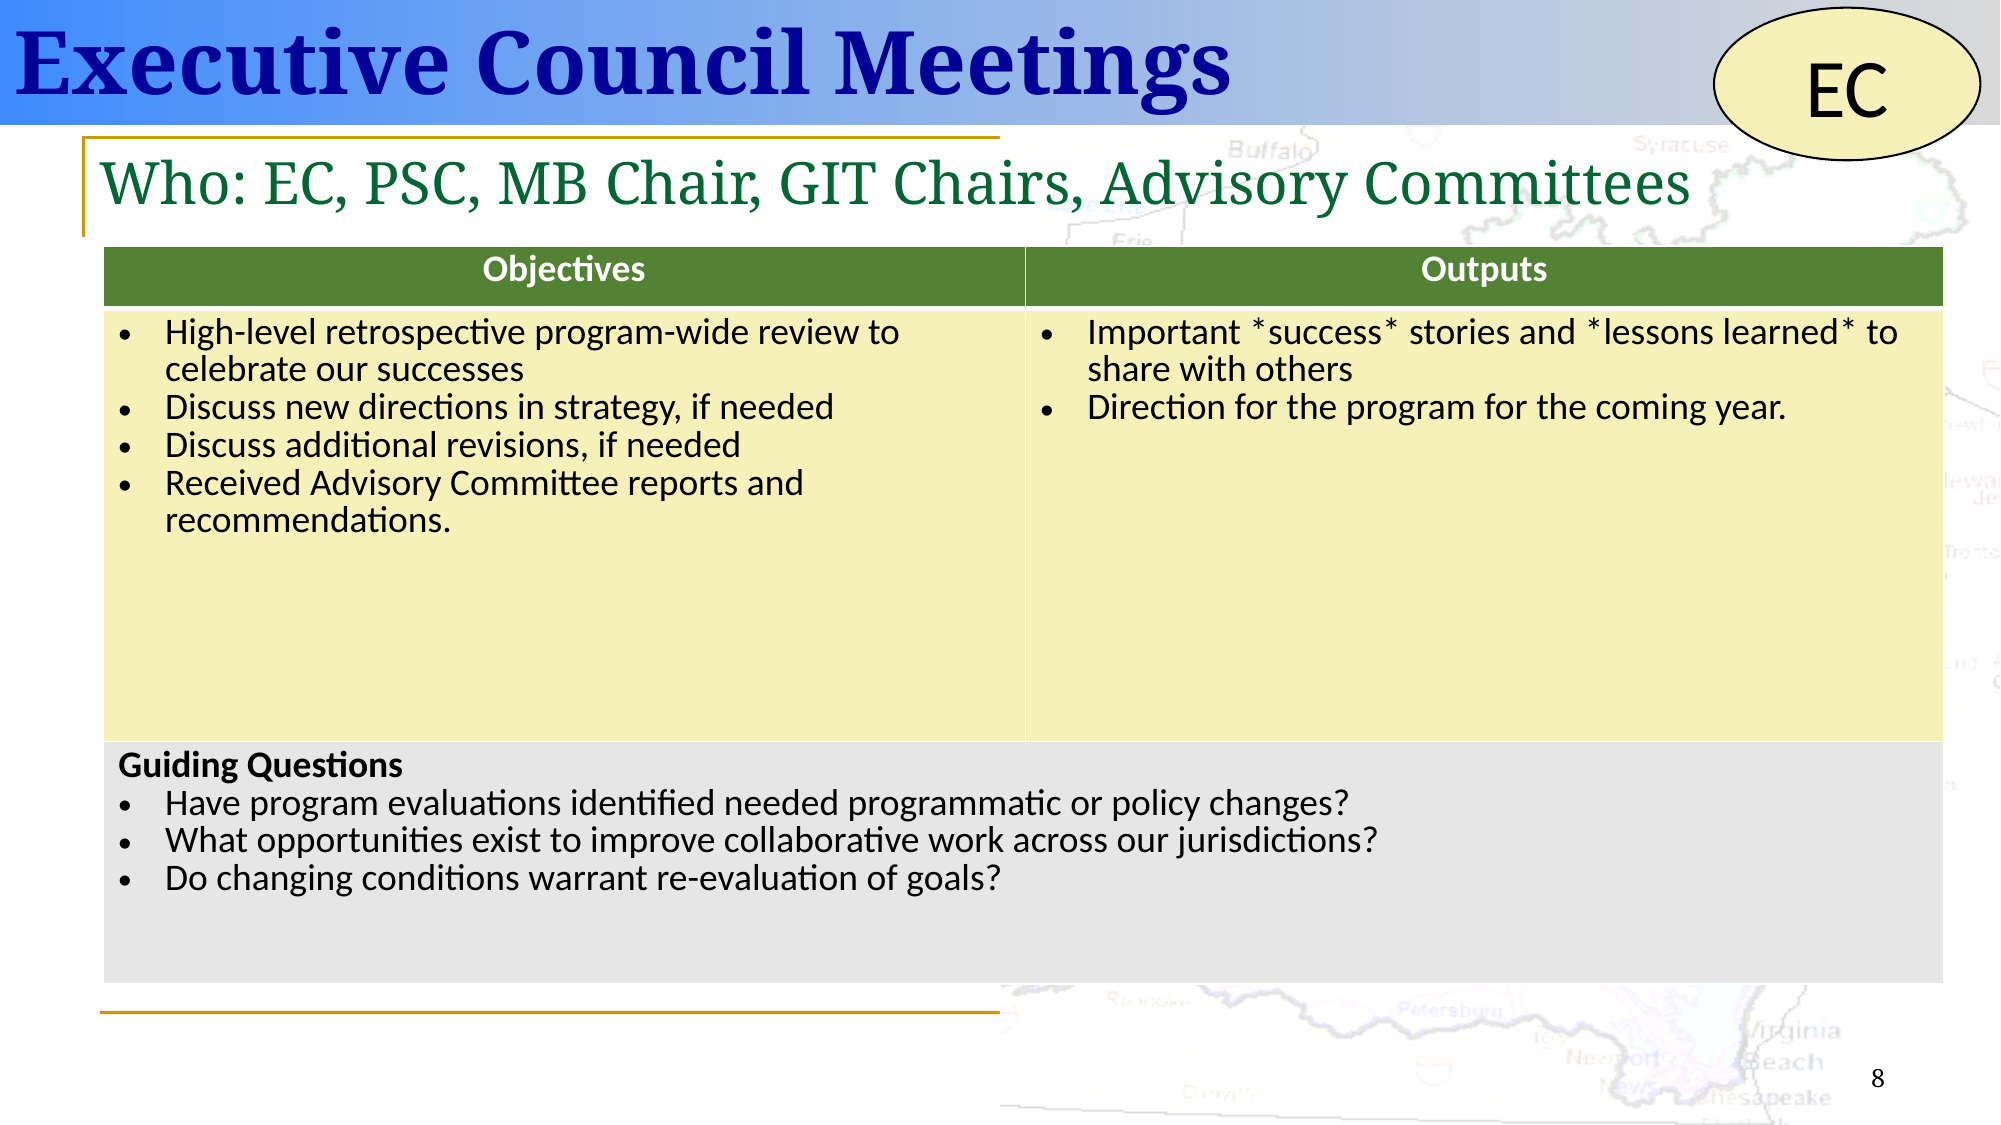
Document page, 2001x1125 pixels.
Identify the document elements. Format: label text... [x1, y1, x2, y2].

table_cell High-level retrospective program-wide review to celebrate our successes Discuss new directions in strategy, if needed Discuss additional revisions, if needed Received Advisory Committee reports and recommendations. [104, 311, 1025, 741]
text_box EC [1713, 7, 1981, 161]
table_cell Important *success* stories and *lessons learned* to share with others Direction for the program for the coming year. [1026, 311, 1943, 741]
table_cell Guiding Questions Have program evaluations identified needed programmatic or policy changes? What opportunities exist to improve collaborative work across our jurisdictions? Do changing conditions warrant re-evaluation of goals? [104, 742, 1943, 983]
slide_number 8 [1433, 1029, 1901, 1105]
text_box Who: EC, PSC, MB Chair, GIT Chairs, Advisory Committees [84, 139, 1842, 357]
table_header Objectives [104, 247, 1025, 306]
table_header Outputs [1026, 247, 1943, 306]
text_box Executive Council Meetings [0, 0, 2000, 120]
